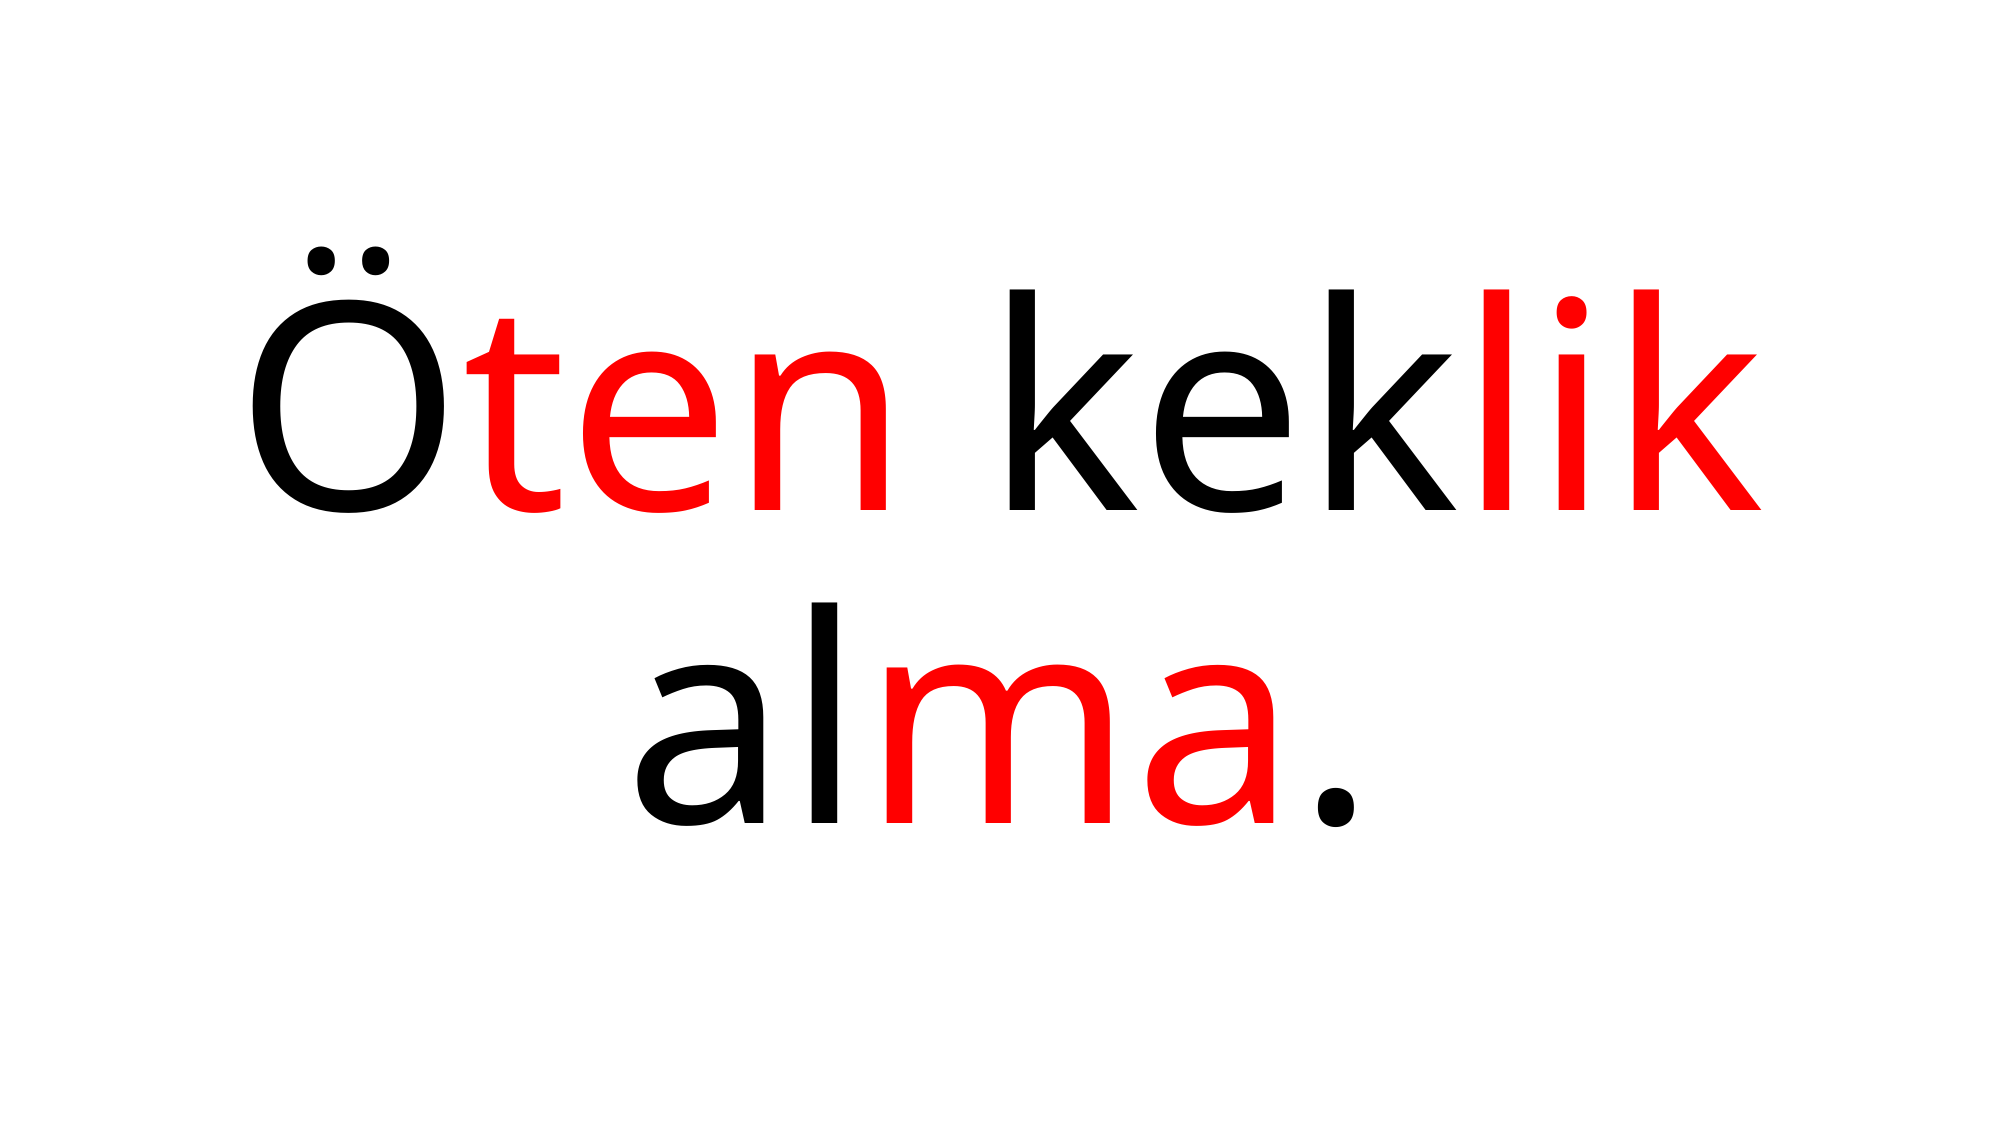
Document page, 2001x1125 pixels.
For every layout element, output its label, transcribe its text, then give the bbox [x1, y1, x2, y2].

list Öten keklik alma. [137, 252, 1863, 1098]
